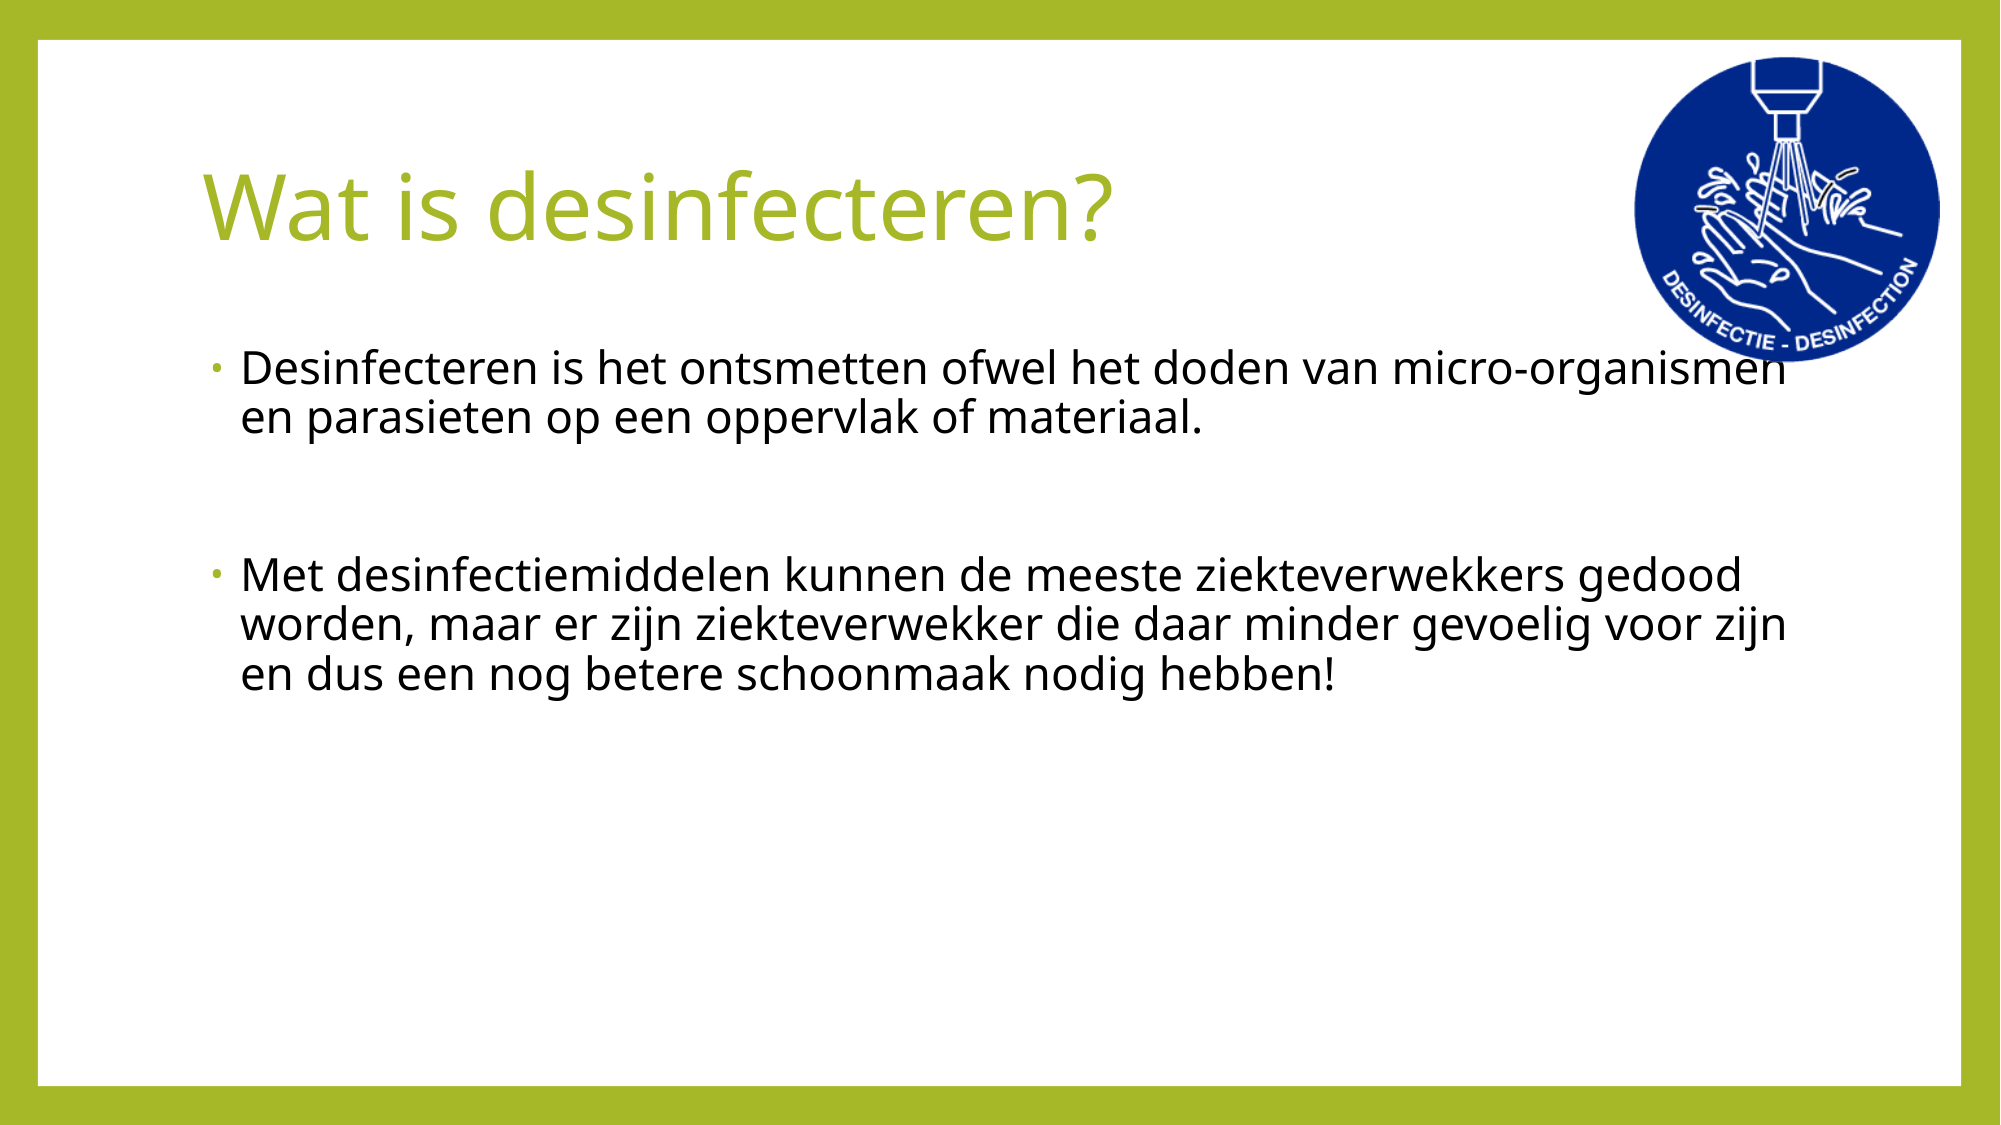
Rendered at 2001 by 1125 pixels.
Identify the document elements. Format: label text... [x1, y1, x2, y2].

picture [1634, 55, 1940, 363]
title Wat is desinfecteren? [187, 99, 1628, 323]
list Desinfecteren is het ontsmetten ofwel het doden van micro-organismen en parasieten op een oppervlak of materiaal. Met desinfectiemiddelen kunnen de meeste ziekteverwekkers gedood worden, maar er zijn ziekteverwekker die daar minder gevoelig voor zijn en dus een nog betere schoonmaak nodig hebben! [187, 337, 1808, 1000]
